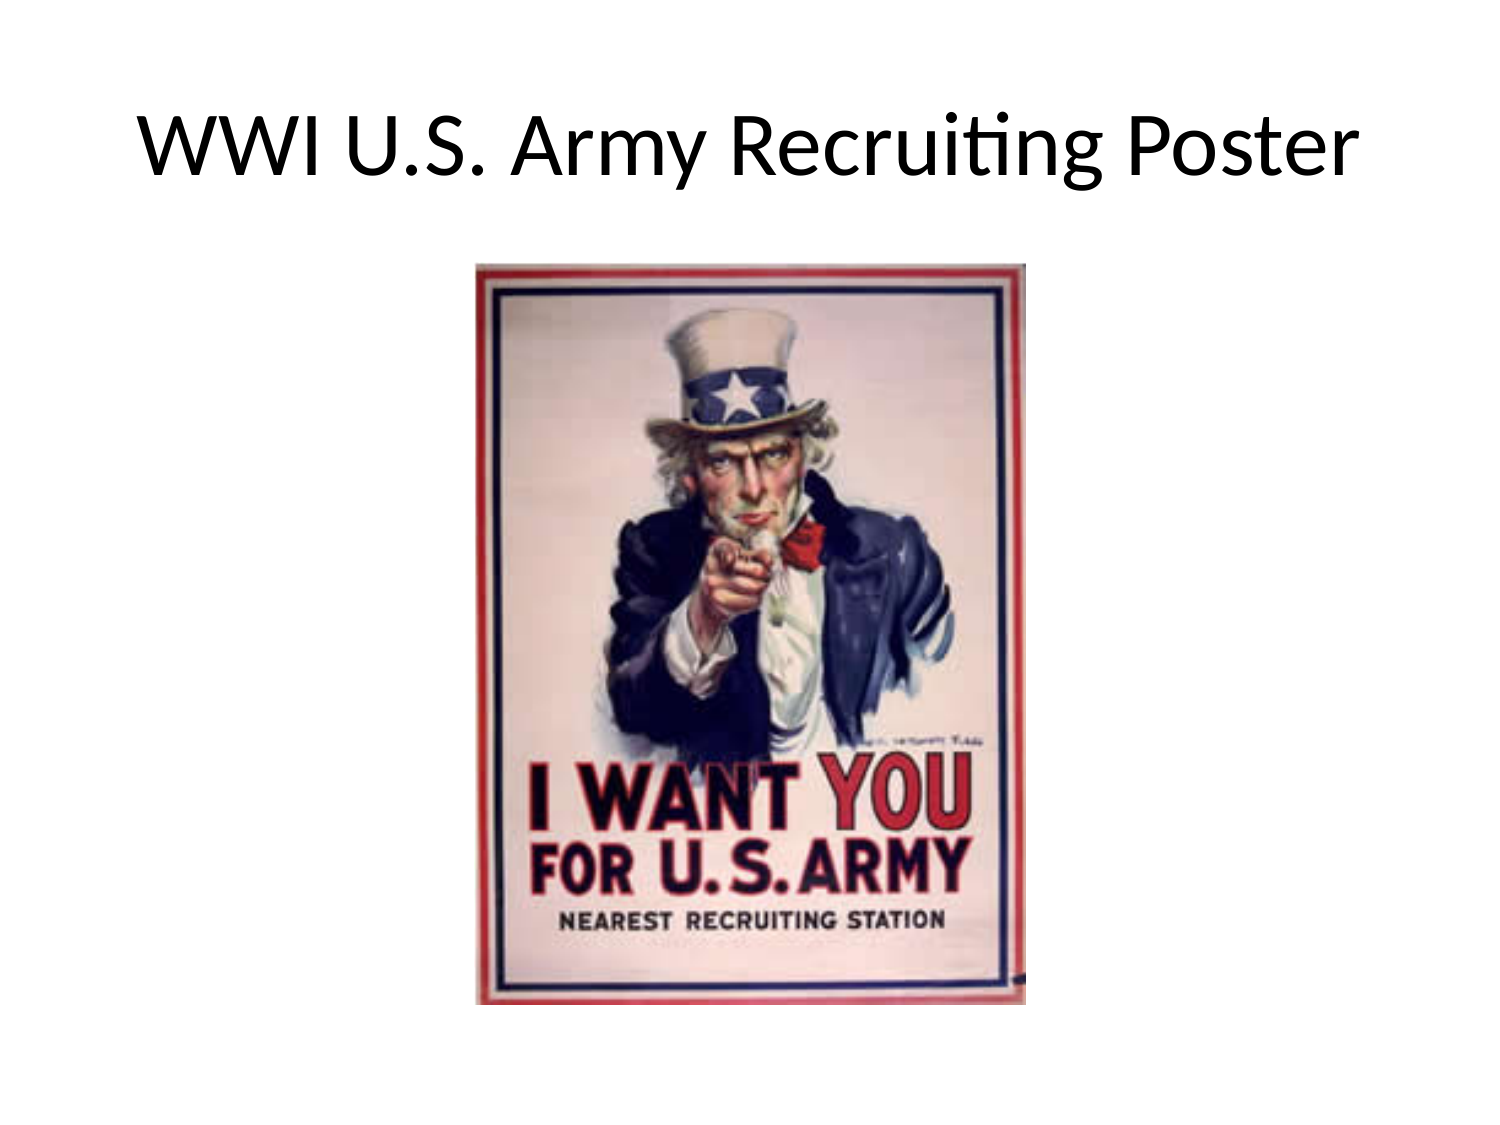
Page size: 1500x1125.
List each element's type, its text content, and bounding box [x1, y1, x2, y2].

title WWI U.S. Army Recruiting Poster [75, 45, 1425, 233]
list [74, 262, 1426, 1006]
